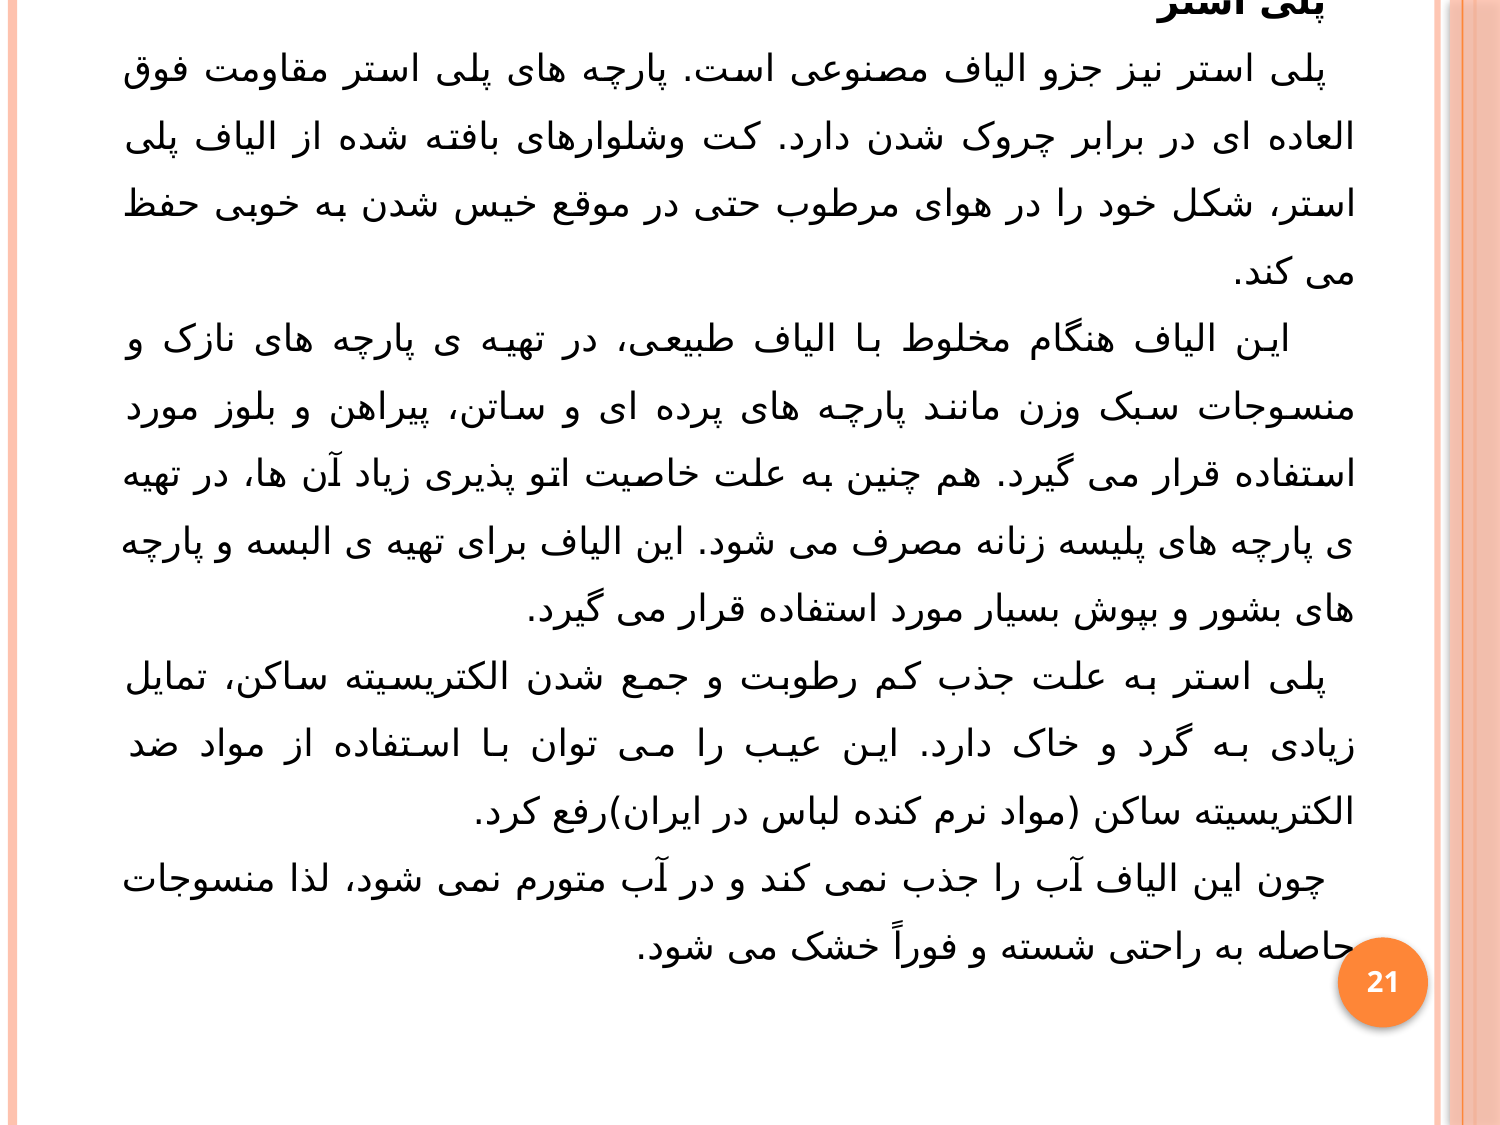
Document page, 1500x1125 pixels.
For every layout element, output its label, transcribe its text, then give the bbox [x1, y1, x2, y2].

text_box پلی استر پلی استر نیز جزو الیاف مصنوعی است. پارچه های پلی استر مقاومت فوق العاده ای در برابر چروک شدن دارد. کت وشلوارهای بافته شده از الیاف پلی استر، شکل خود را در هوای مرطوب حتی در موقع خیس شدن به خوبی حفظ می کند. این الیاف هنگام مخلوط با الیاف طبیعی، در تهیه ی پارچه های نازک و منسوجات سبک وزن مانند پارچه های پرده ای و ساتن، پیراهن و بلوز مورد استفاده قرار می گیرد. هم چنین به علت خاصیت اتو پذیری زیاد آن ها، در تهیه ی پارچه های پلیسه زنانه مصرف می شود. این الیاف برای تهیه ی البسه و پارچه های بشور و بپوش بسیار مورد استفاده قرار می گیرد. پلی استر به علت جذب کم رطوبت و جمع شدن الکتریسیته ساکن، تمایل زیادی به گرد و خاک دارد. این عیب را می توان با استفاده از مواد ضد الکتریسیته ساکن (مواد نرم کنده لباس در ایران)رفع کرد. چون این الیاف آب را جذب نمی کند و در آب متورم نمی شود، لذا منسوجات حاصله به راحتی شسته و فوراً خشک می شود. [105, 0, 1372, 967]
slide_number 21 [1333, 940, 1434, 1027]
